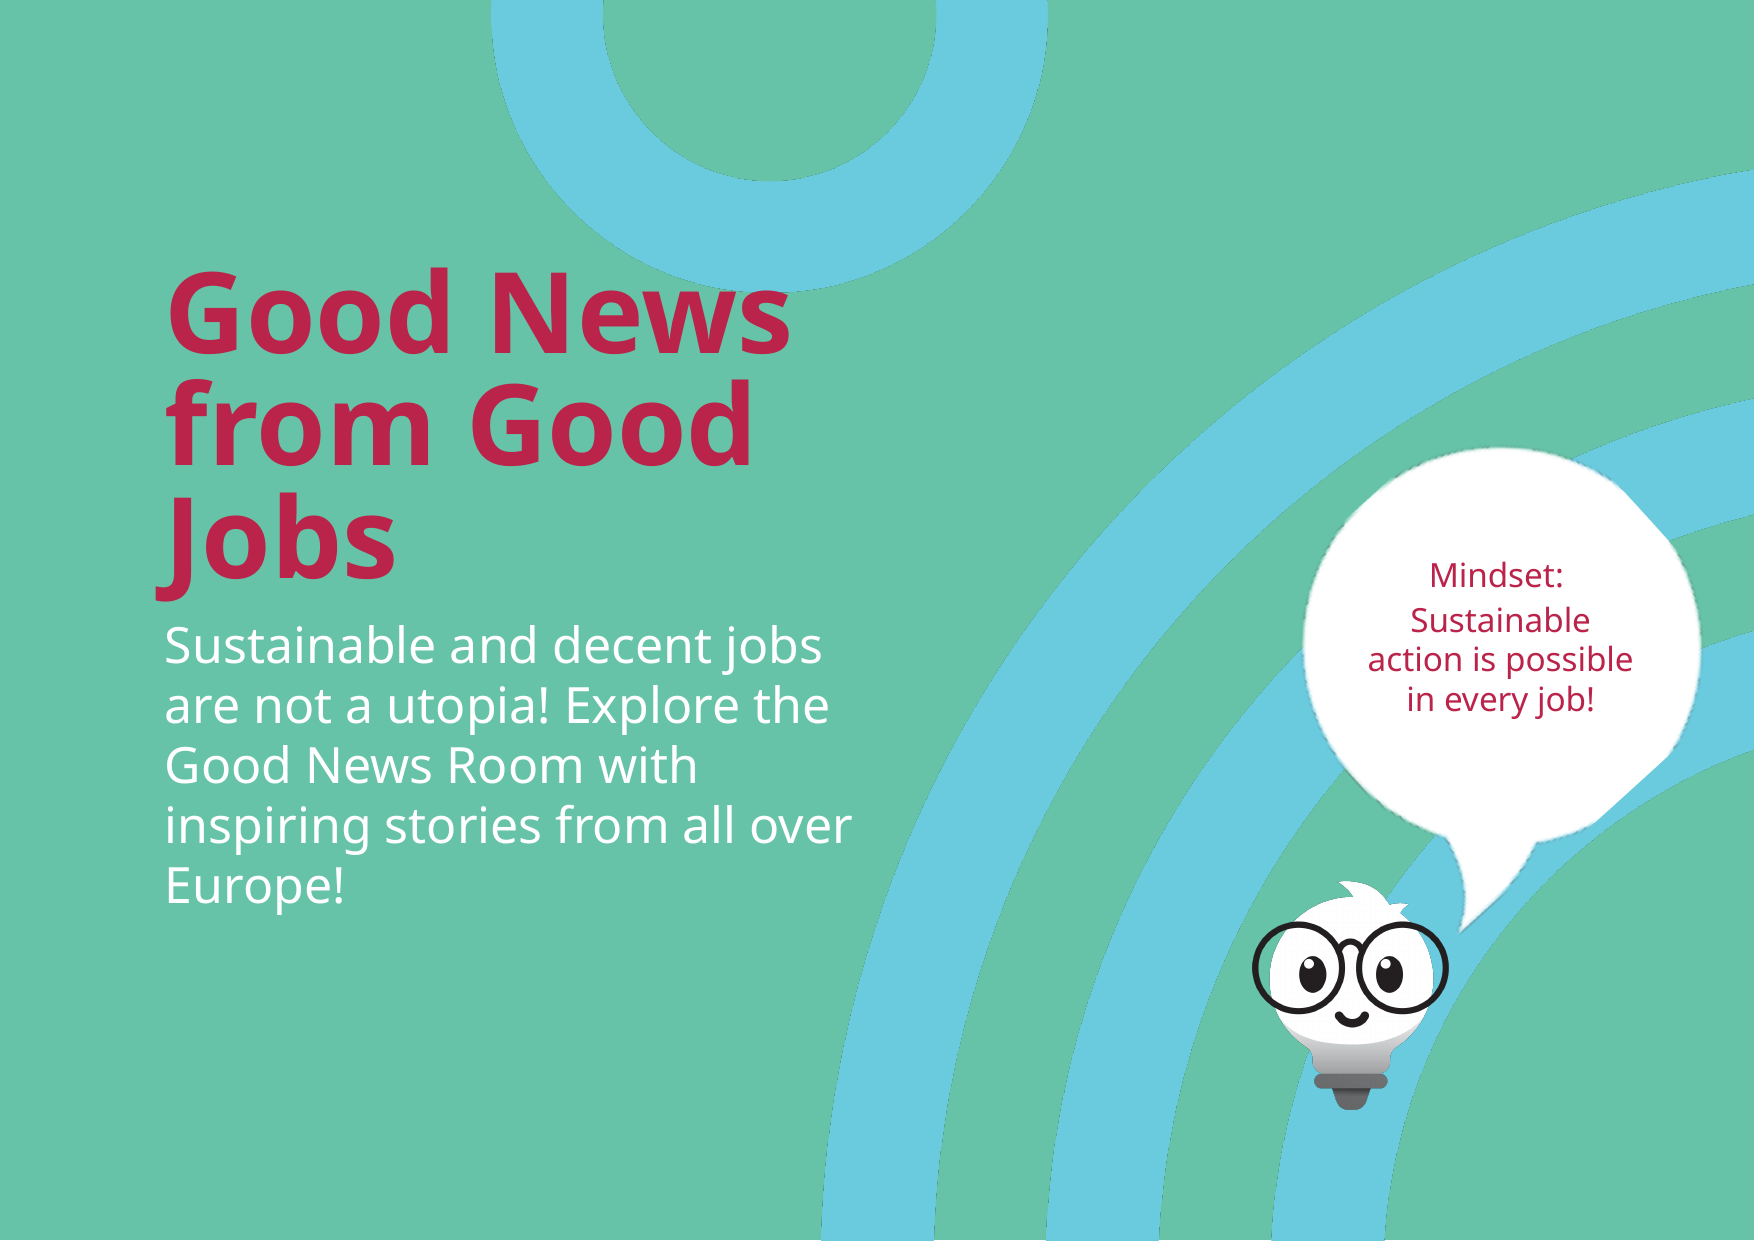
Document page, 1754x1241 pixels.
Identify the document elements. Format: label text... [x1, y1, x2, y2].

text_box Good News from Good Jobs [150, 255, 820, 606]
text_box Sustainable and decent jobs are not a utopia! Explore the Good News Room with inspiring stories from all over Europe! [150, 606, 820, 922]
picture [491, 0, 1754, 1241]
